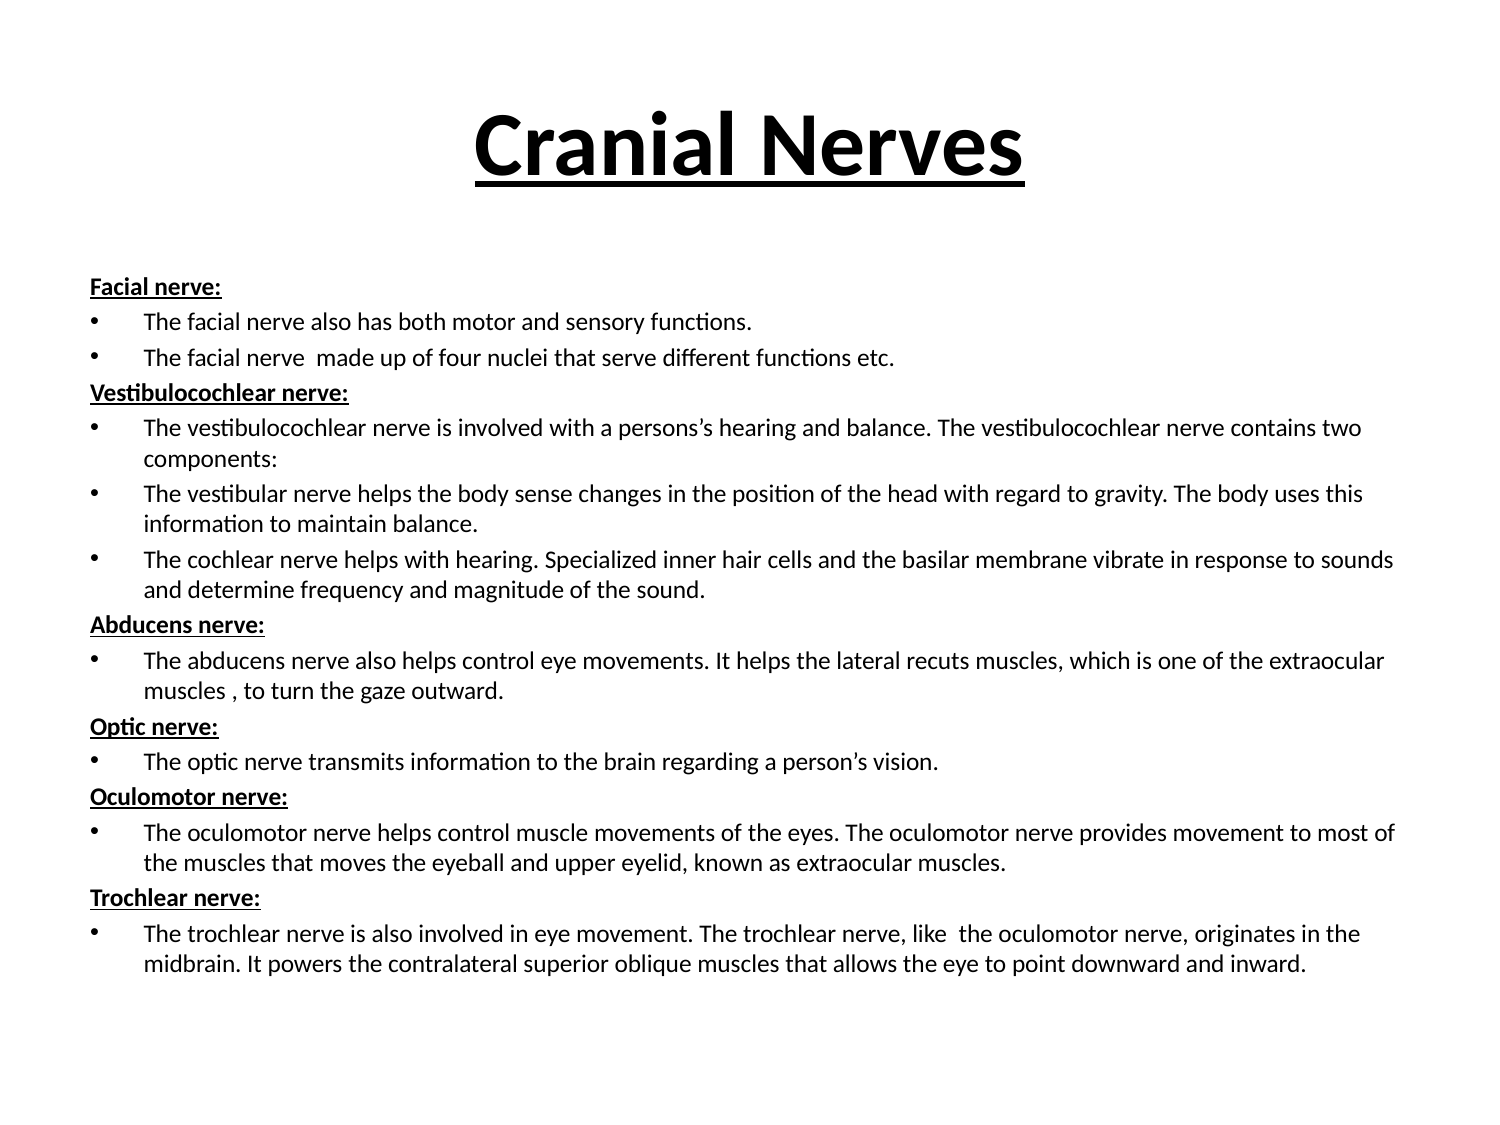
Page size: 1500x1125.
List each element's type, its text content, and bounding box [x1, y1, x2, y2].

title Cranial Nerves [75, 45, 1425, 233]
list Facial nerve: The facial nerve also has both motor and sensory functions. The facial nerve made up of four nuclei that serve different functions etc. Vestibulocochlear nerve: The vestibulocochlear nerve is involved with a persons’s hearing and balance. The vestibulocochlear nerve contains two components: The vestibular nerve helps the body sense changes in the position of the head with regard to gravity. The body uses this information to maintain balance. The cochlear nerve helps with hearing. Specialized inner hair cells and the basilar membrane vibrate in response to sounds and determine frequency and magnitude of the sound. Abducens nerve: The abducens nerve also helps control eye movements. It helps the lateral recuts muscles, which is one of the extraocular muscles , to turn the gaze outward. Optic nerve: The optic nerve transmits information to the brain regarding a person’s vision. Oculomotor nerve: The oculomotor nerve helps control muscle movements of the eyes. The oculomotor nerve provides movement to most of the muscles that moves the eyeball and upper eyelid, known as extraocular muscles. Trochlear nerve: The trochlear nerve is also involved in eye movement. The trochlear nerve, like the oculomotor nerve, originates in the midbrain. It powers the contralateral superior oblique muscles that allows the eye to point downward and inward. [75, 262, 1425, 1005]
